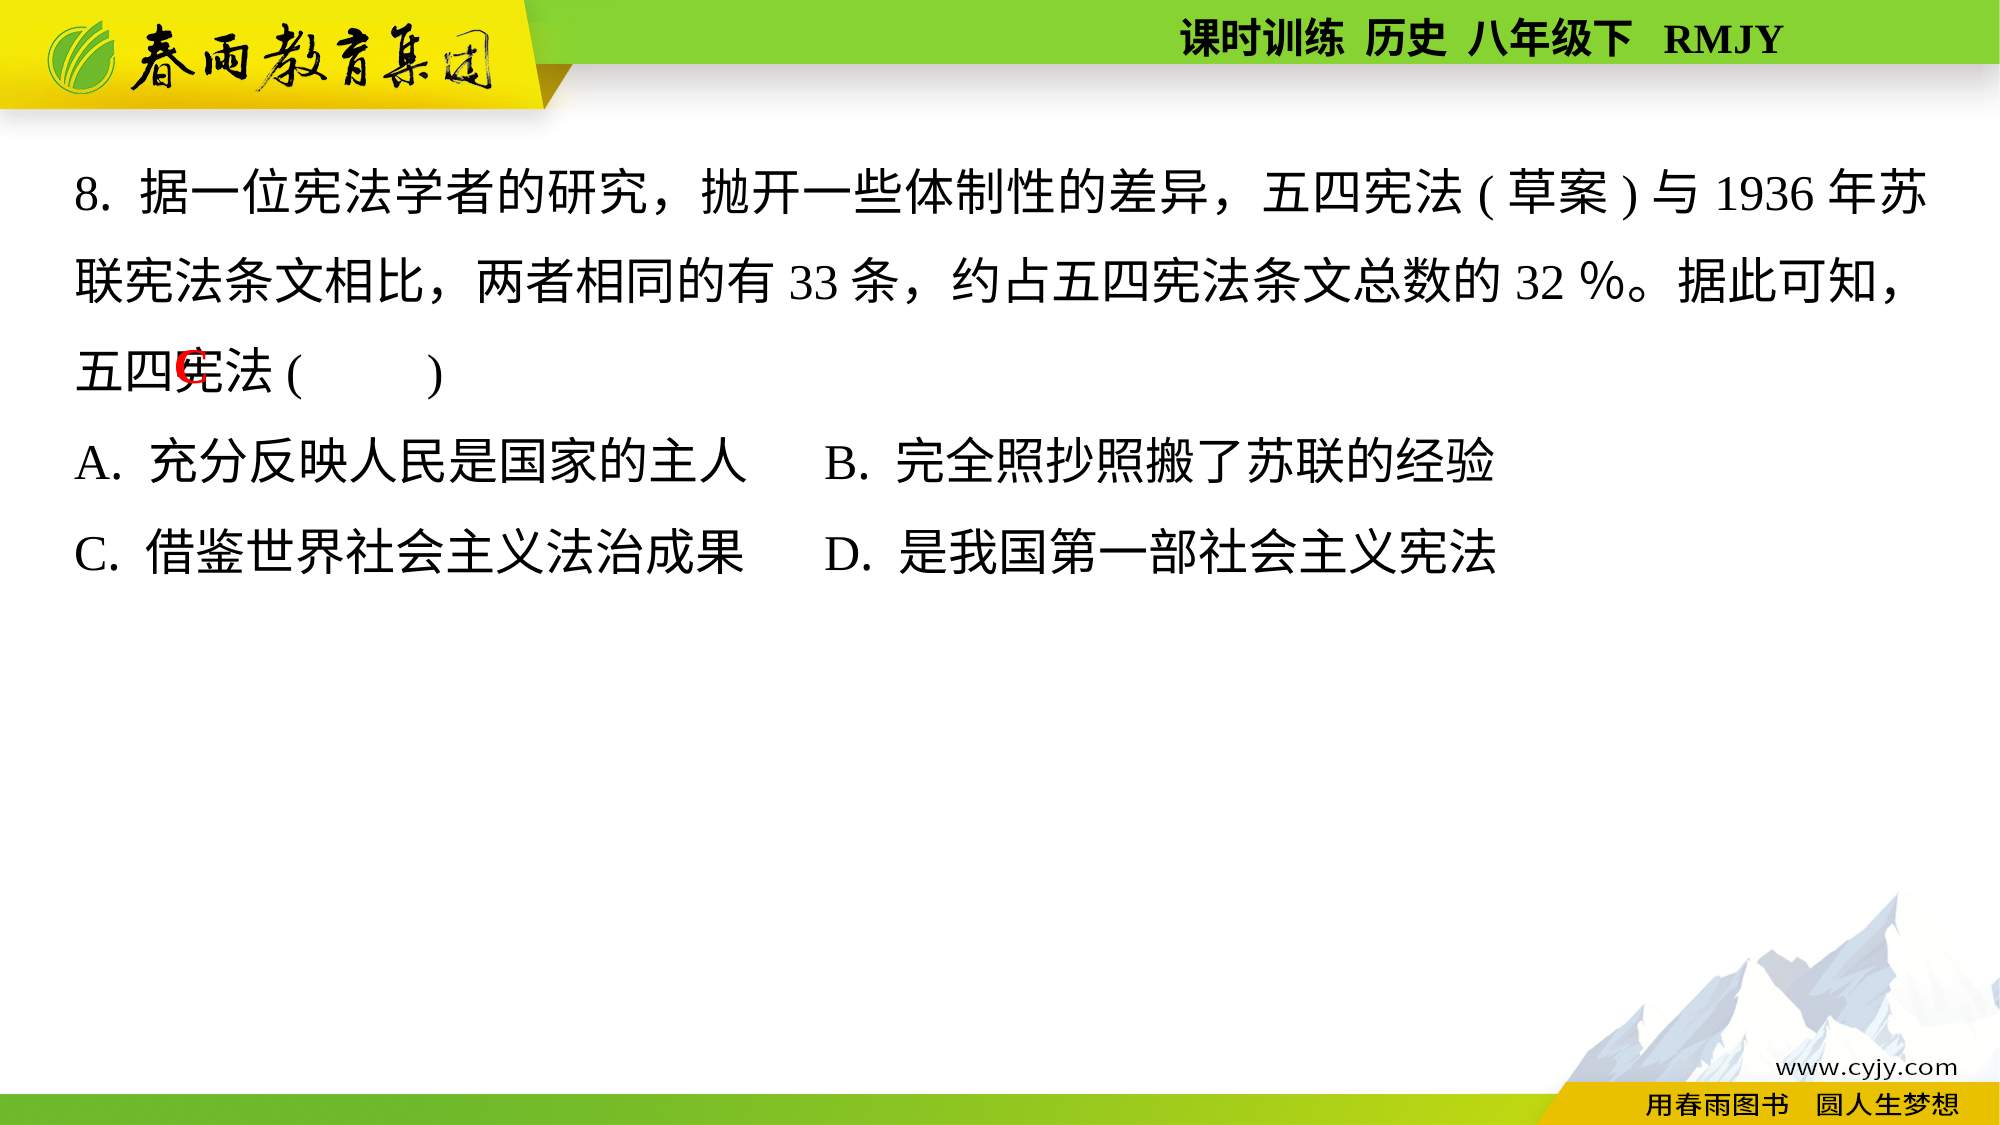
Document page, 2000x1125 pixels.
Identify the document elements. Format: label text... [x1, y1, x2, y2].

text_box C [158, 326, 225, 402]
list 8. 据一位宪法学者的研究，抛开一些体制性的差异，五四宪法(草案)与1936年苏联宪法条文相比，两者相同的有33条，约占五四宪法条文总数的32％。据此可知，五四宪法( ) A. 充分反映人民是国家的主人 B. 完全照抄照搬了苏联的经验 C. 借鉴世界社会主义法治成果 D. 是我国第一部社会主义宪法 [59, 122, 1944, 592]
picture [0, 0, 2000, 1125]
